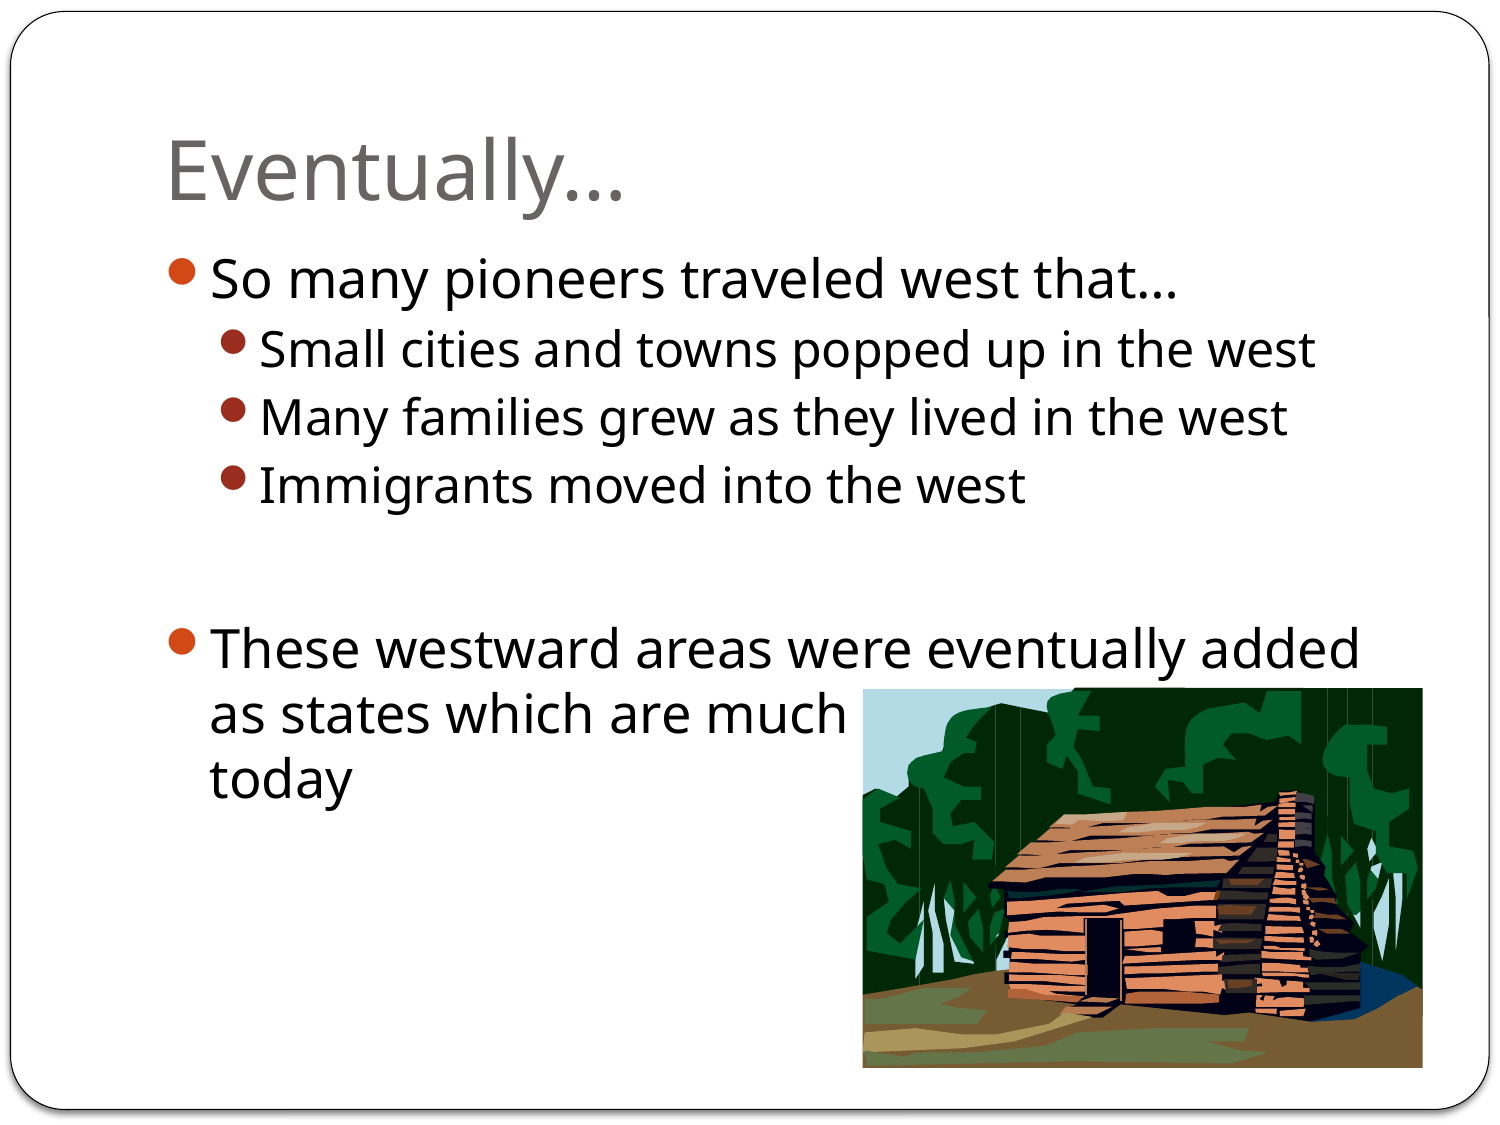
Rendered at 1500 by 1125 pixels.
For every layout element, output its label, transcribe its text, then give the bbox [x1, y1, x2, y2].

title Eventually… [150, 45, 1425, 233]
list So many pioneers traveled west that… Small cities and towns popped up in the west Many families grew as they lived in the west Immigrants moved into the west These westward areas were eventually added as states which are much more populated today [150, 237, 1425, 988]
picture [862, 687, 1423, 1069]
